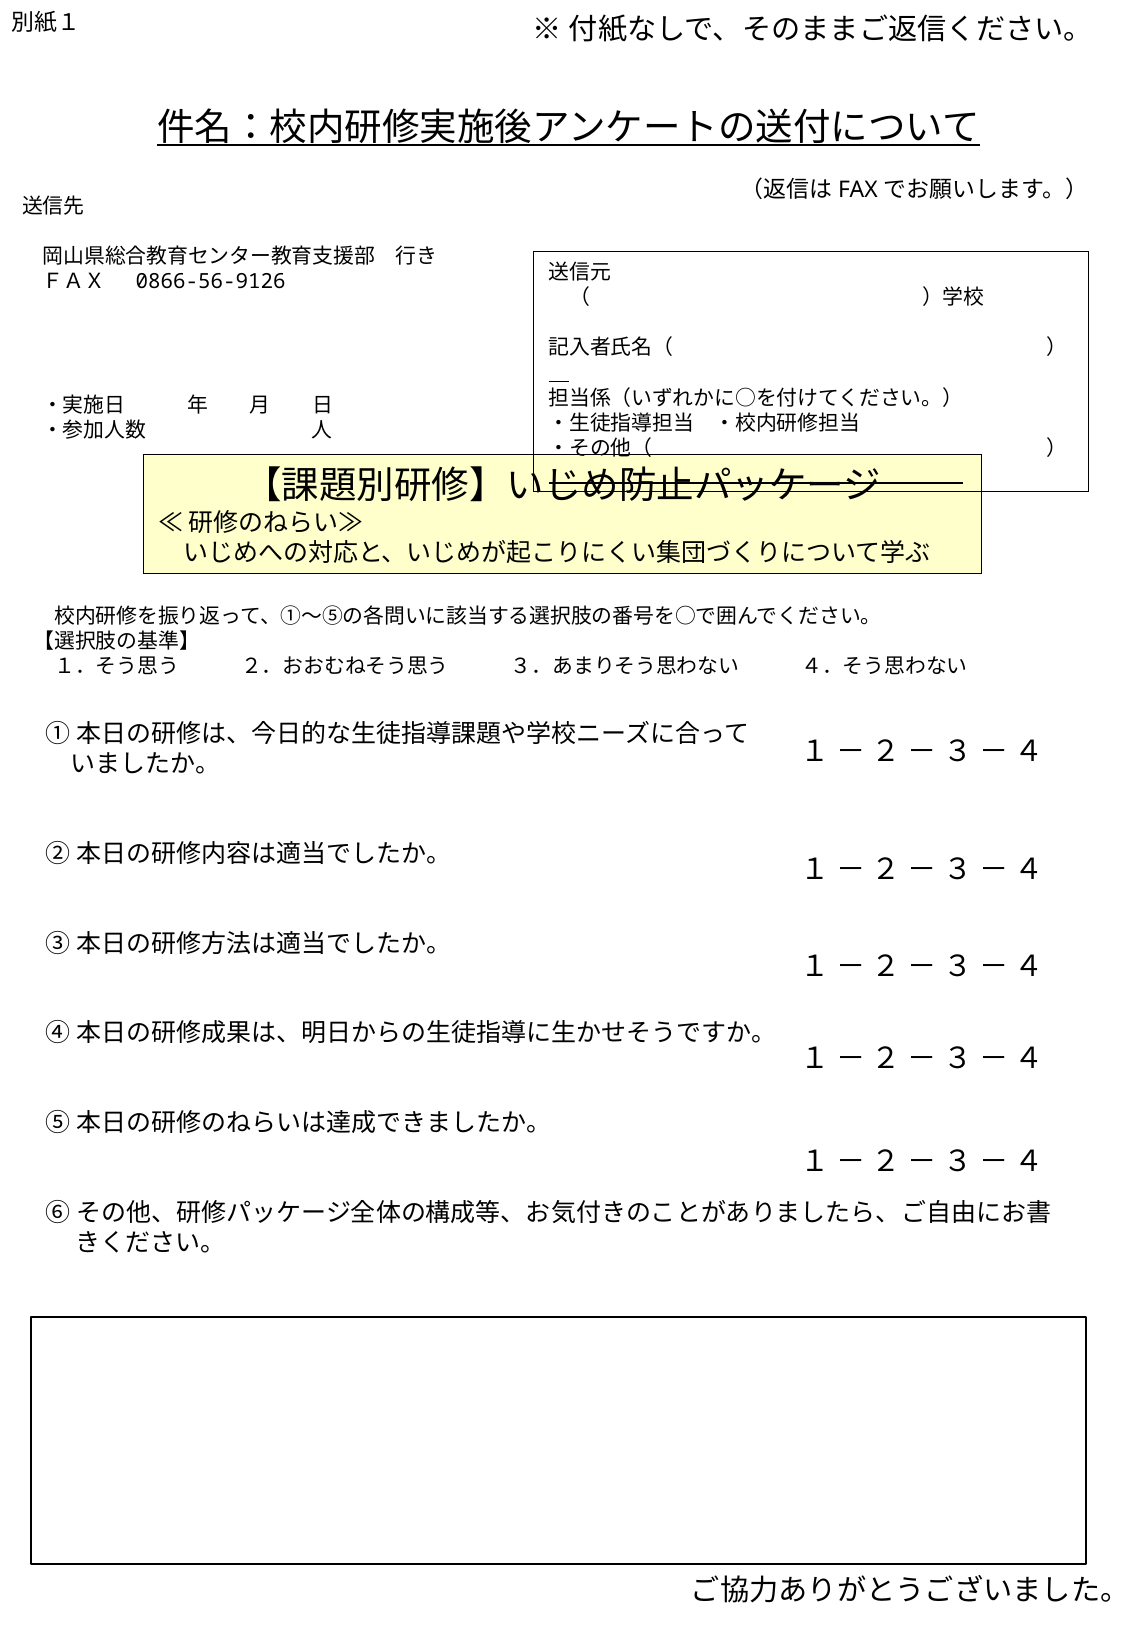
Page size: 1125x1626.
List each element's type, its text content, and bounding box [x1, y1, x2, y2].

text_box 送信元 （ ）学校 記入者氏名（ ） 担当係（いずれかに○を付けてください。） ・生徒指導担当 ・校内研修担当 ・その他（ ） [533, 251, 1089, 492]
text_box [29, 1315, 1088, 1566]
text_box 別紙１ [0, 0, 96, 43]
text_box 送信先 岡山県総合教育センター教育支援部 行き ＦＡＸ 0866-56-9126 [7, 185, 610, 301]
text_box ※付紙なしで、そのままご返信ください。 [517, 2, 1108, 53]
text_box １ － ２ － ３ － ４ [785, 725, 1101, 775]
text_box ①本日の研修は、今日的な生徒指導課題や学校ニーズに合って いましたか。 ②本日の研修内容は適当でしたか。 ③本日の研修方法は適当でしたか。 ④本日の研修成果は、明日からの生徒指導に生かせそうですか。 ⑤本日の研修のねらいは達成できましたか。 ⑥その他、研修パッケージ全体の構成等、お気付きのことがありましたら、ご自由にお書きください。 [30, 710, 1087, 1294]
text_box １ － ２ － ３ － ４ [785, 939, 1101, 990]
text_box １ － ２ － ３ － ４ [785, 1032, 1101, 1082]
text_box 校内研修を振り返って、①～⑤の各問いに該当する選択肢の番号を○で囲んでください。 【選択肢の基準】 １．そう思う ２．おおむねそう思う ３．あまりそう思わない ４．そう思わない [19, 594, 1024, 685]
text_box ・実施日 年 月 日 ・参加人数 人 [25, 384, 373, 448]
text_box （返信はFAXでお願いします。） [725, 167, 1104, 210]
text_box １ － ２ － ３ － ４ [785, 1134, 1101, 1185]
text_box ご協力ありがとうございました。 [646, 1563, 1118, 1614]
text_box 【課題別研修】いじめ防止パッケージ ≪研修のねらい≫ いじめへの対応と、いじめが起こりにくい集団づくりについて学ぶ [143, 454, 982, 574]
text_box 件名：校内研修実施後アンケートの送付について [66, 95, 1071, 156]
text_box １ － ２ － ３ － ４ [785, 842, 1101, 893]
